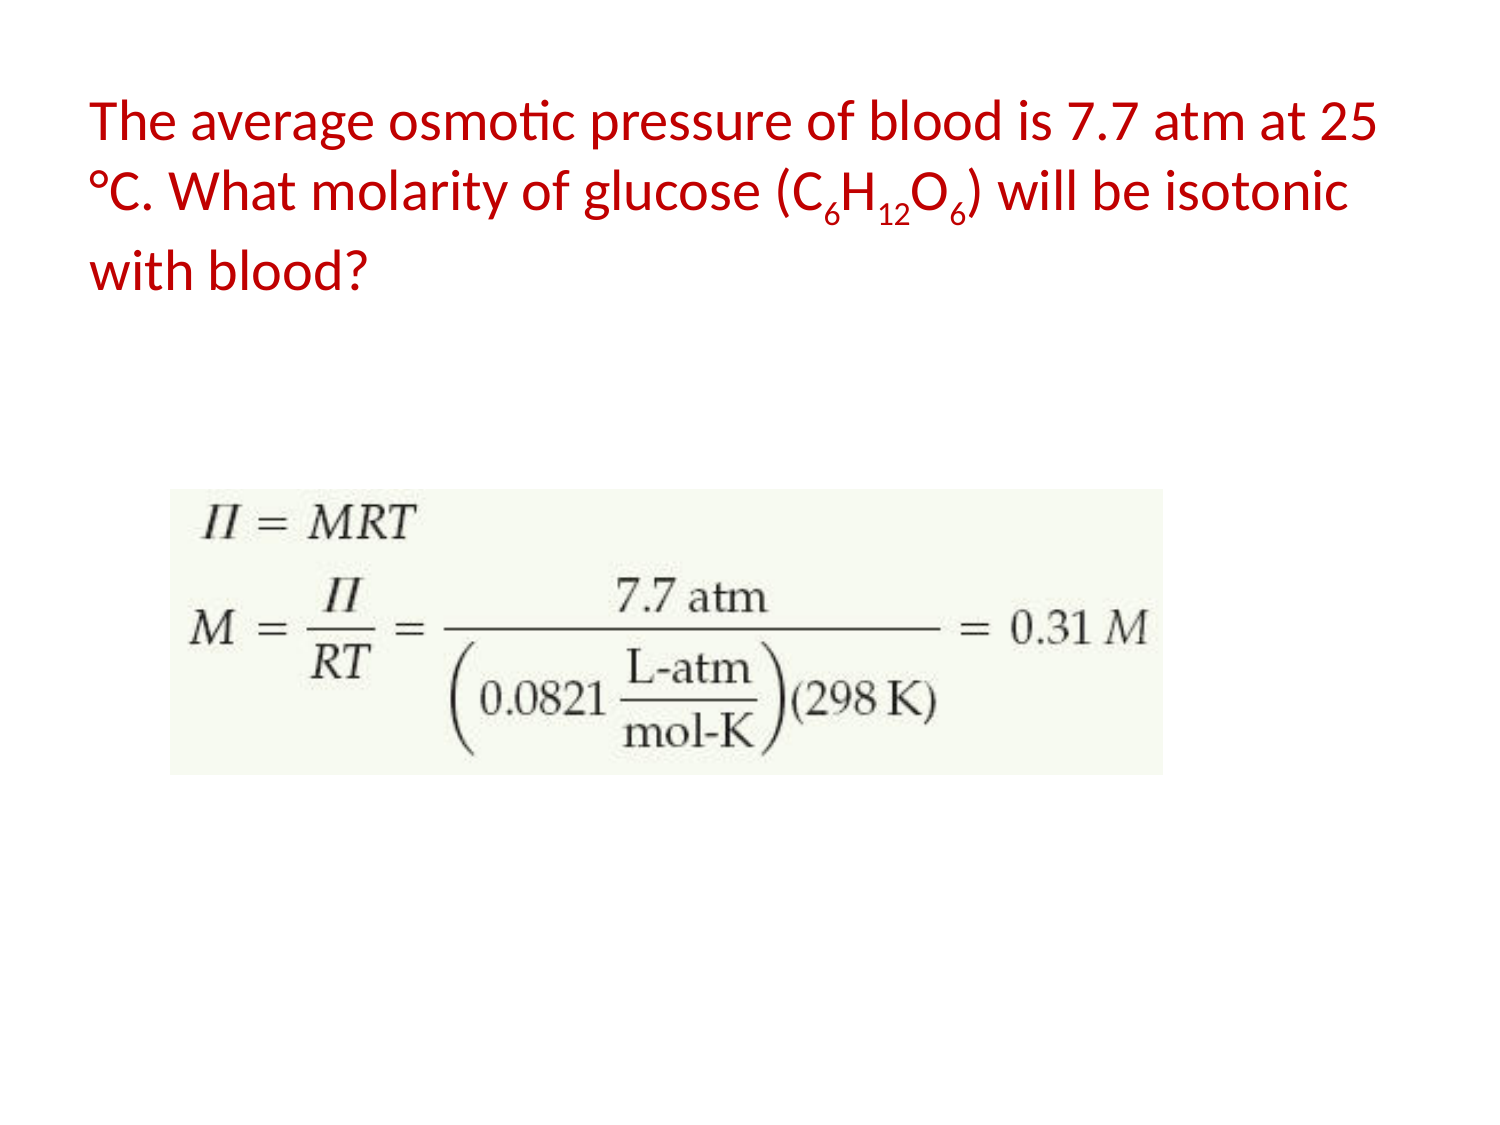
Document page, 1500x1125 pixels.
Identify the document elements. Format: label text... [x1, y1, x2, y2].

text_box The average osmotic pressure of blood is 7.7 atm at 25 °C. What molarity of glucose (C6H12O6) will be isotonic with blood? [75, 75, 1400, 310]
picture [170, 489, 1163, 776]
